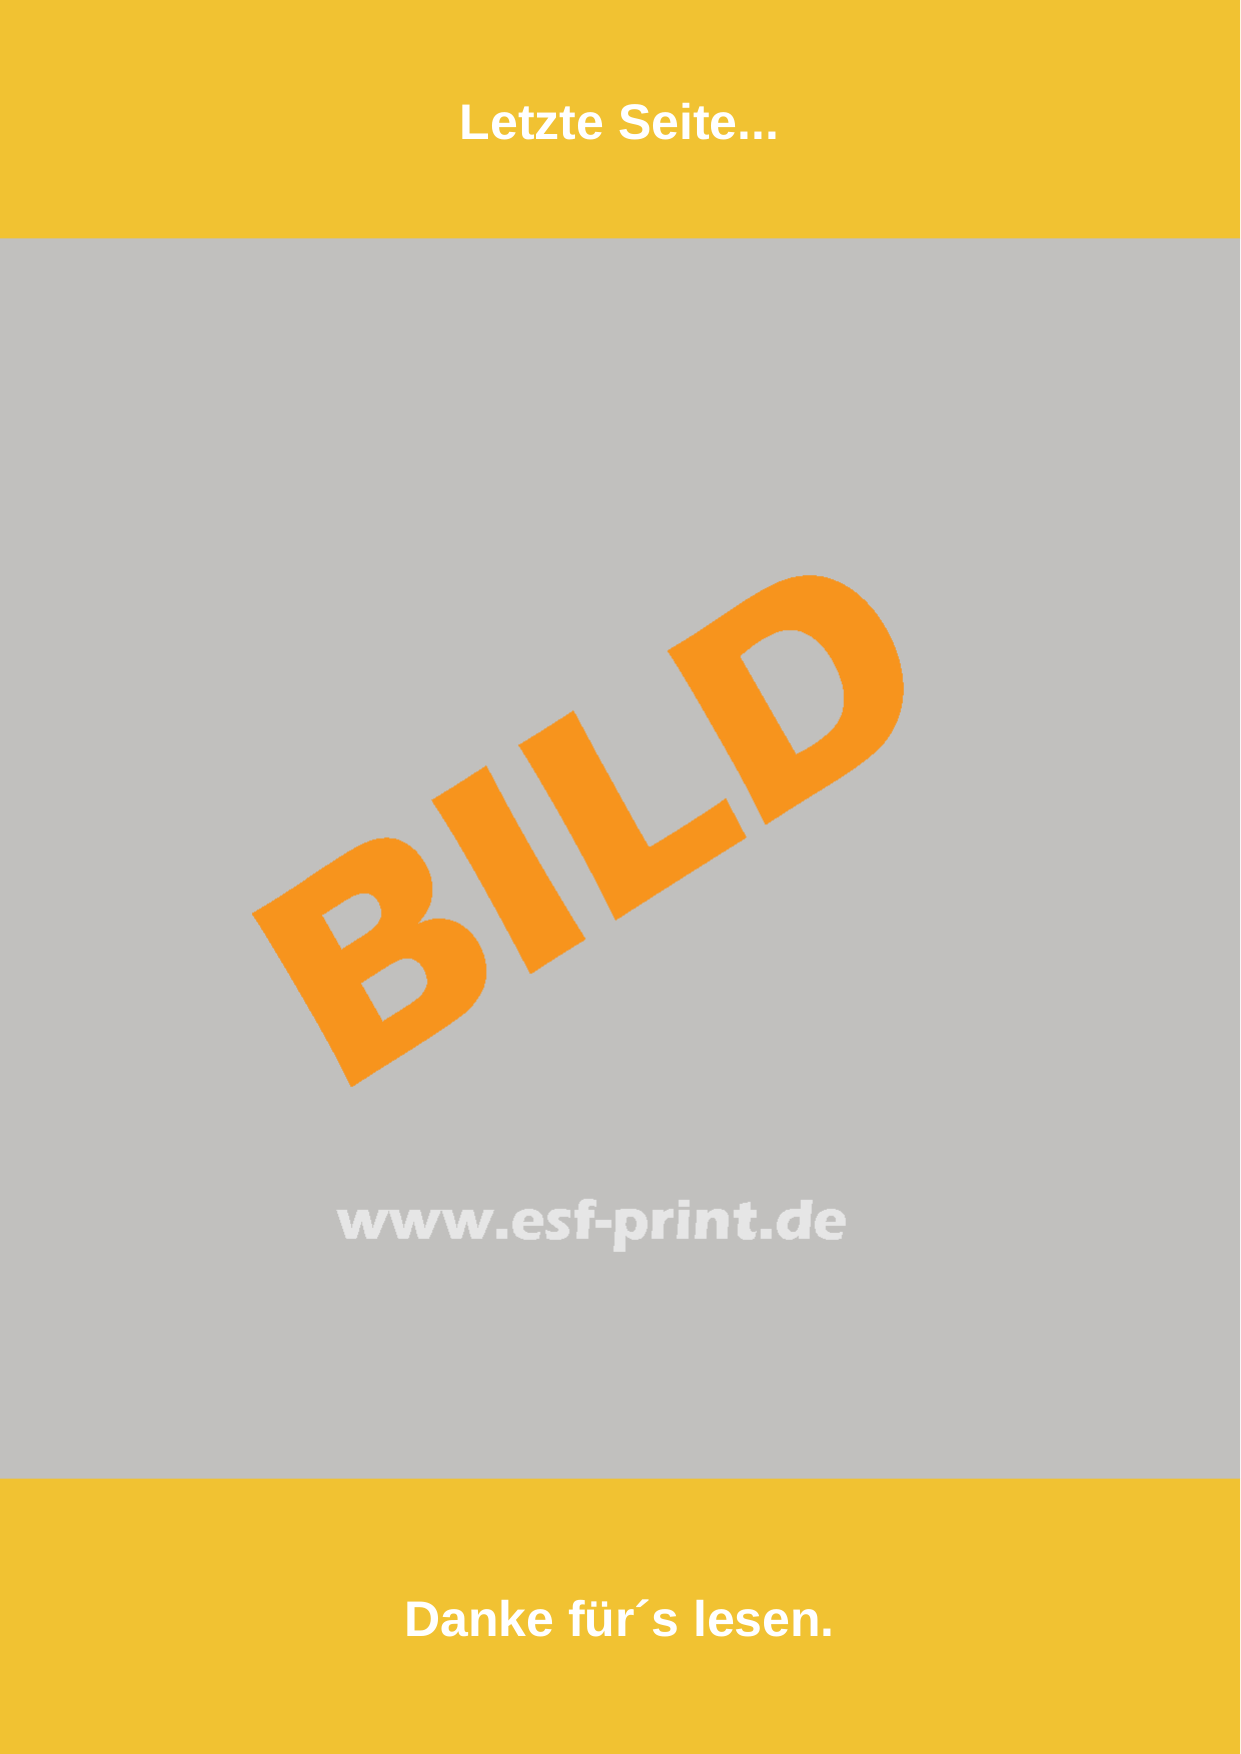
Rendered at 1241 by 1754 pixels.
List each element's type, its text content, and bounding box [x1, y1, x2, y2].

text_box Letzte Seite... [0, 0, 1241, 238]
text_box Danke für´s lesen. [0, 1486, 1241, 1754]
picture [0, 238, 1241, 1479]
